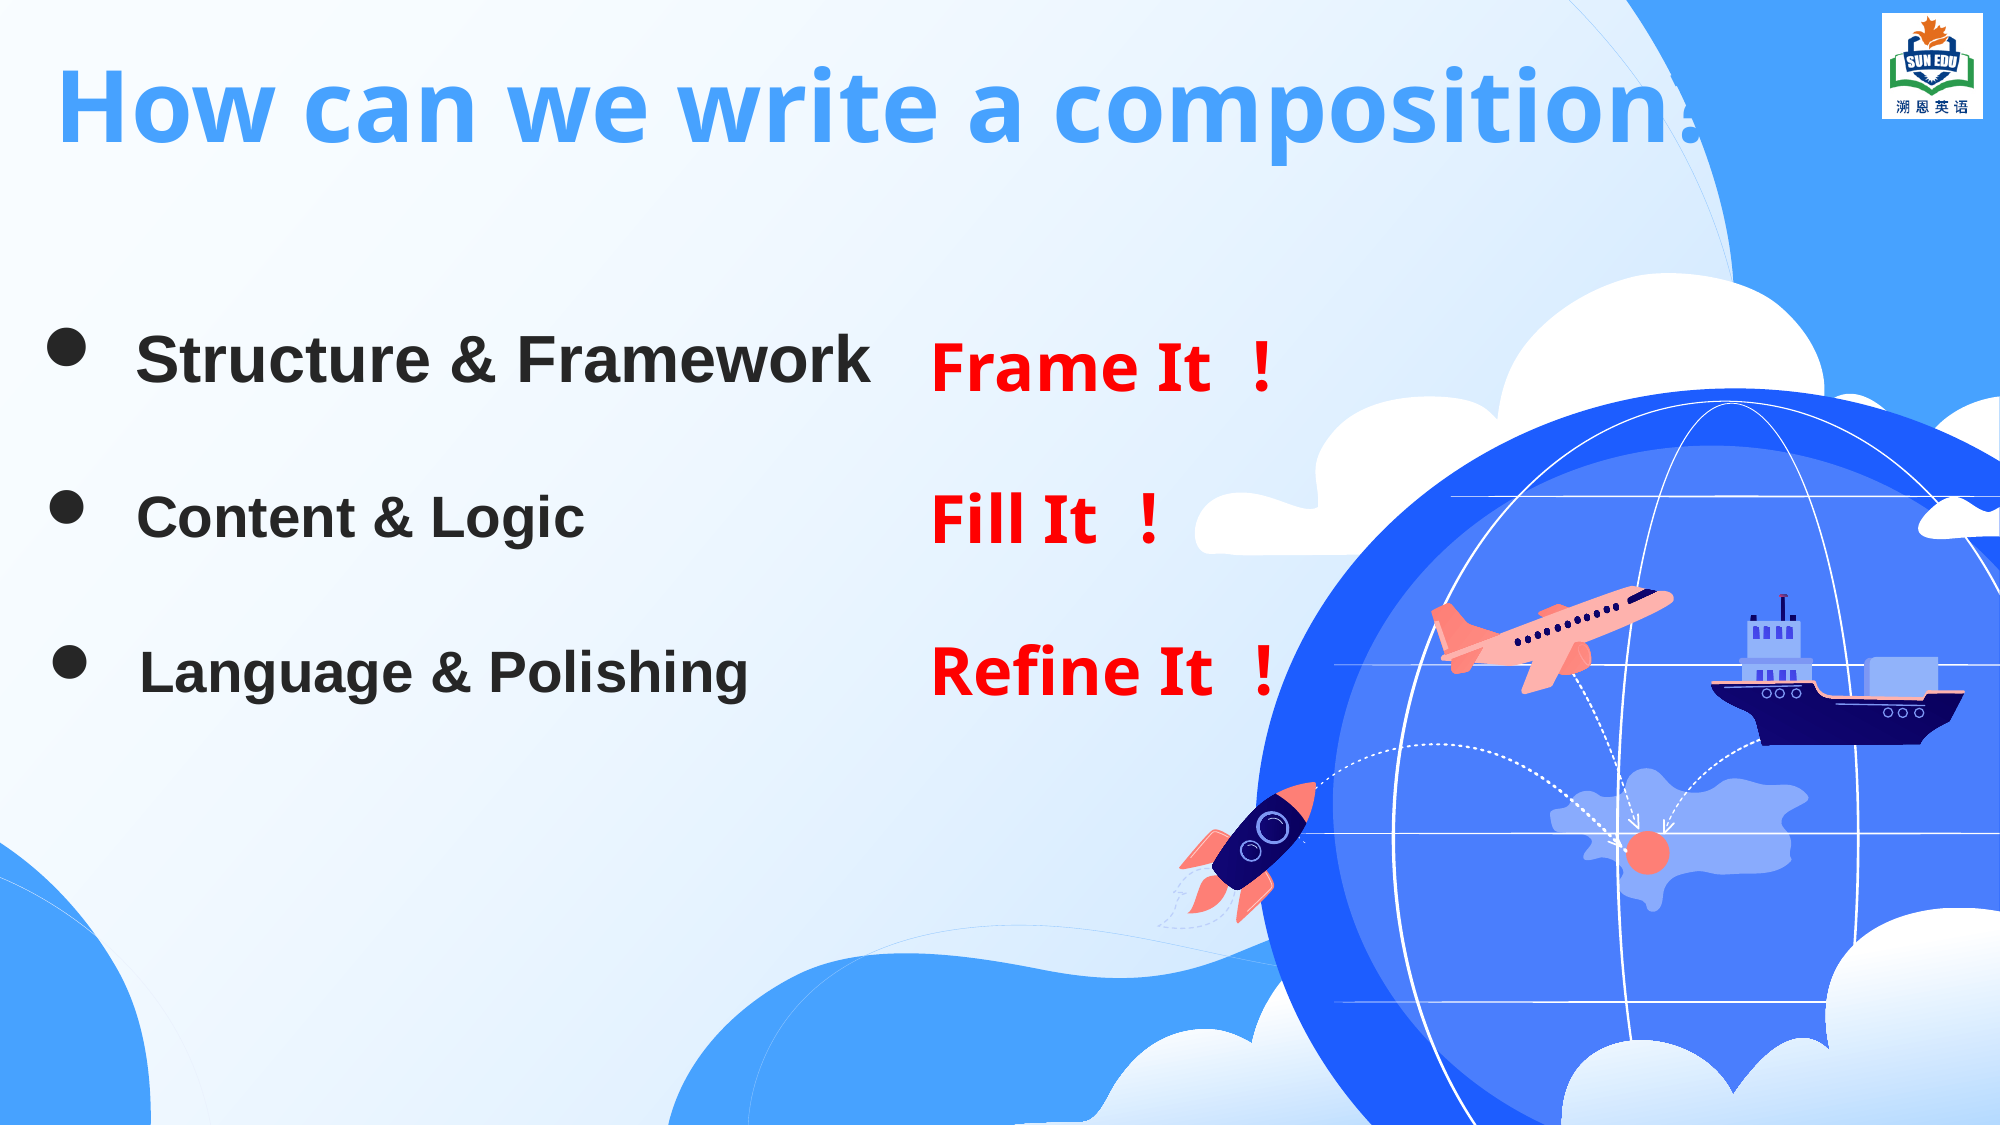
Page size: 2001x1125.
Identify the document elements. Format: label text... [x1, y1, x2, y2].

text_box Content & Logic [0, 444, 652, 563]
text_box Structure & Framework [0, 275, 914, 415]
text_box Frame It ！ Fill It ！ Refine It ！ [914, 245, 1915, 717]
text_box Language & Polishing [7, 599, 791, 722]
title How can we write a composition? [54, 42, 1855, 231]
picture [1882, 13, 1983, 119]
